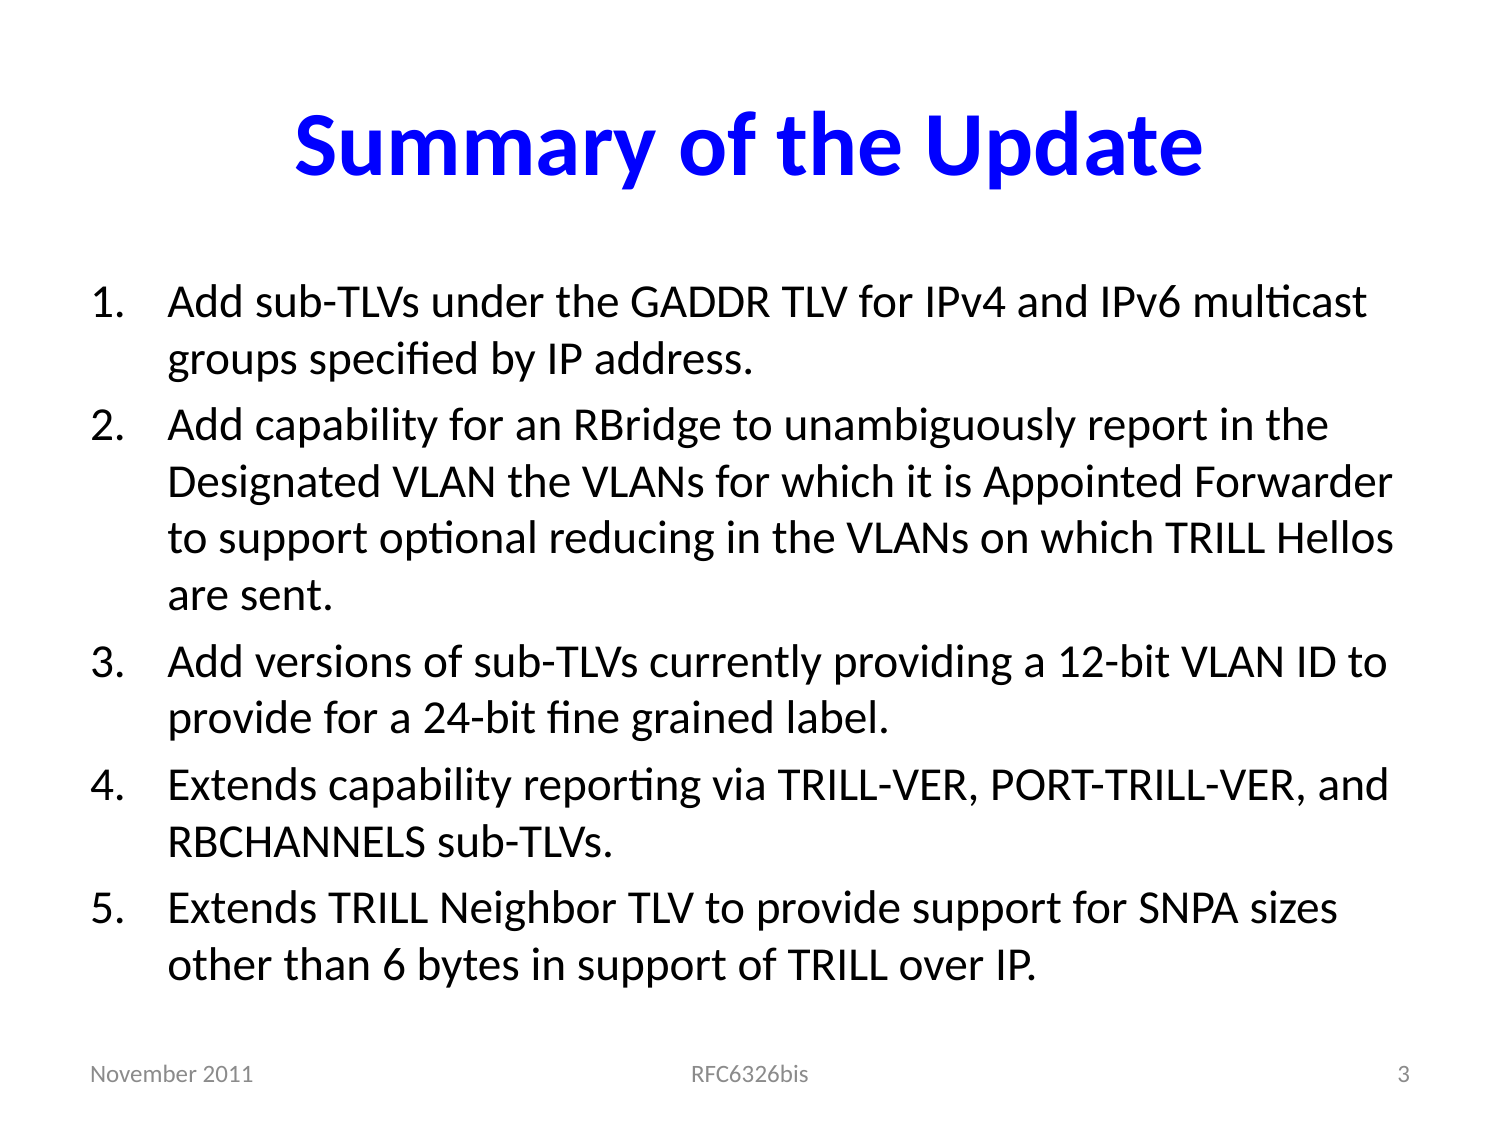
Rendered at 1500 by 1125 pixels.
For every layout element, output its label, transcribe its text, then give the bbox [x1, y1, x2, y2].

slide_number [75, 1042, 425, 1103]
slide_number 3 [1074, 1042, 1425, 1103]
title Summary of the Update [75, 45, 1425, 233]
footer RFC6326bis [512, 1042, 988, 1103]
list Add sub-TLVs under the GADDR TLV for IPv4 and IPv6 multicast groups specified by IP address. Add capability for an RBridge to unambiguously report in the Designated VLAN the VLANs for which it is Appointed Forwarder to support optional reducing in the VLANs on which TRILL Hellos are sent. Add versions of sub-TLVs currently providing a 12-bit VLAN ID to provide for a 24-bit fine grained label. Extends capability reporting via TRILL-VER, PORT-TRILL-VER, and RBCHANNELS sub-TLVs. Extends TRILL Neighbor TLV to provide support for SNPA sizes other than 6 bytes in support of TRILL over IP. [75, 262, 1425, 1005]
